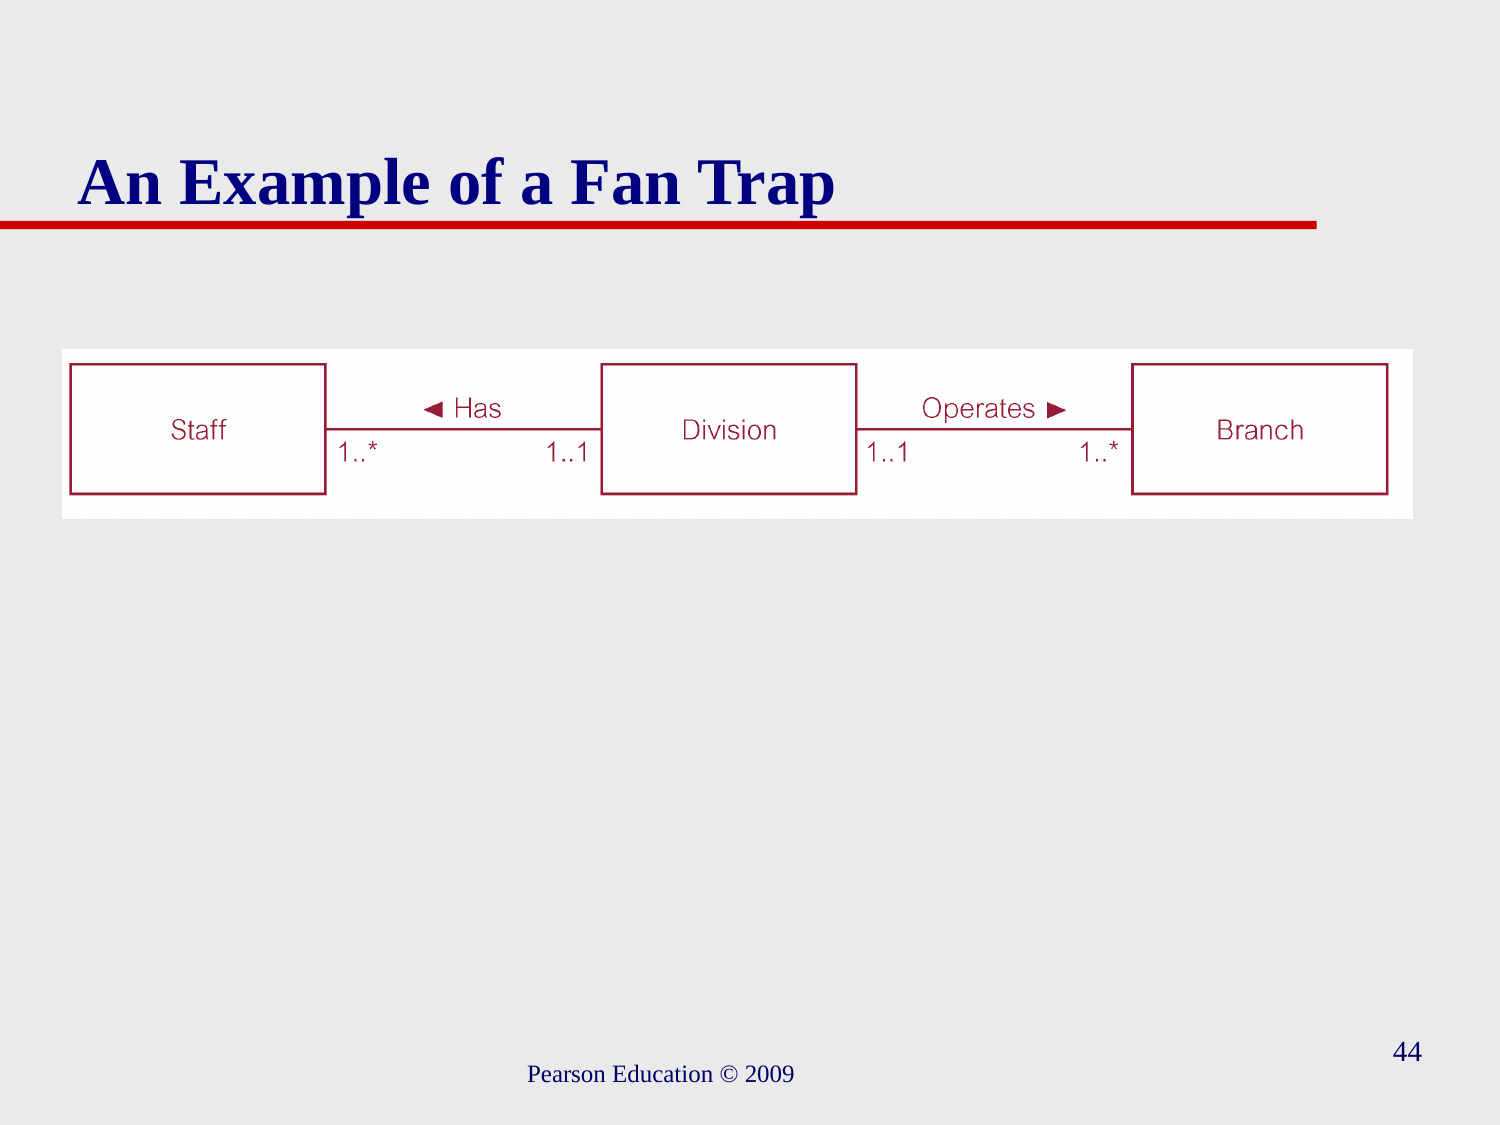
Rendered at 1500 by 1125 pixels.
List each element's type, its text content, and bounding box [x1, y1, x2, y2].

title An Example of a Fan Trap [62, 43, 1338, 226]
slide_number 44 [1125, 1012, 1438, 1088]
picture [62, 349, 1413, 519]
text_box Pearson Education © 2009 [512, 1050, 1038, 1095]
